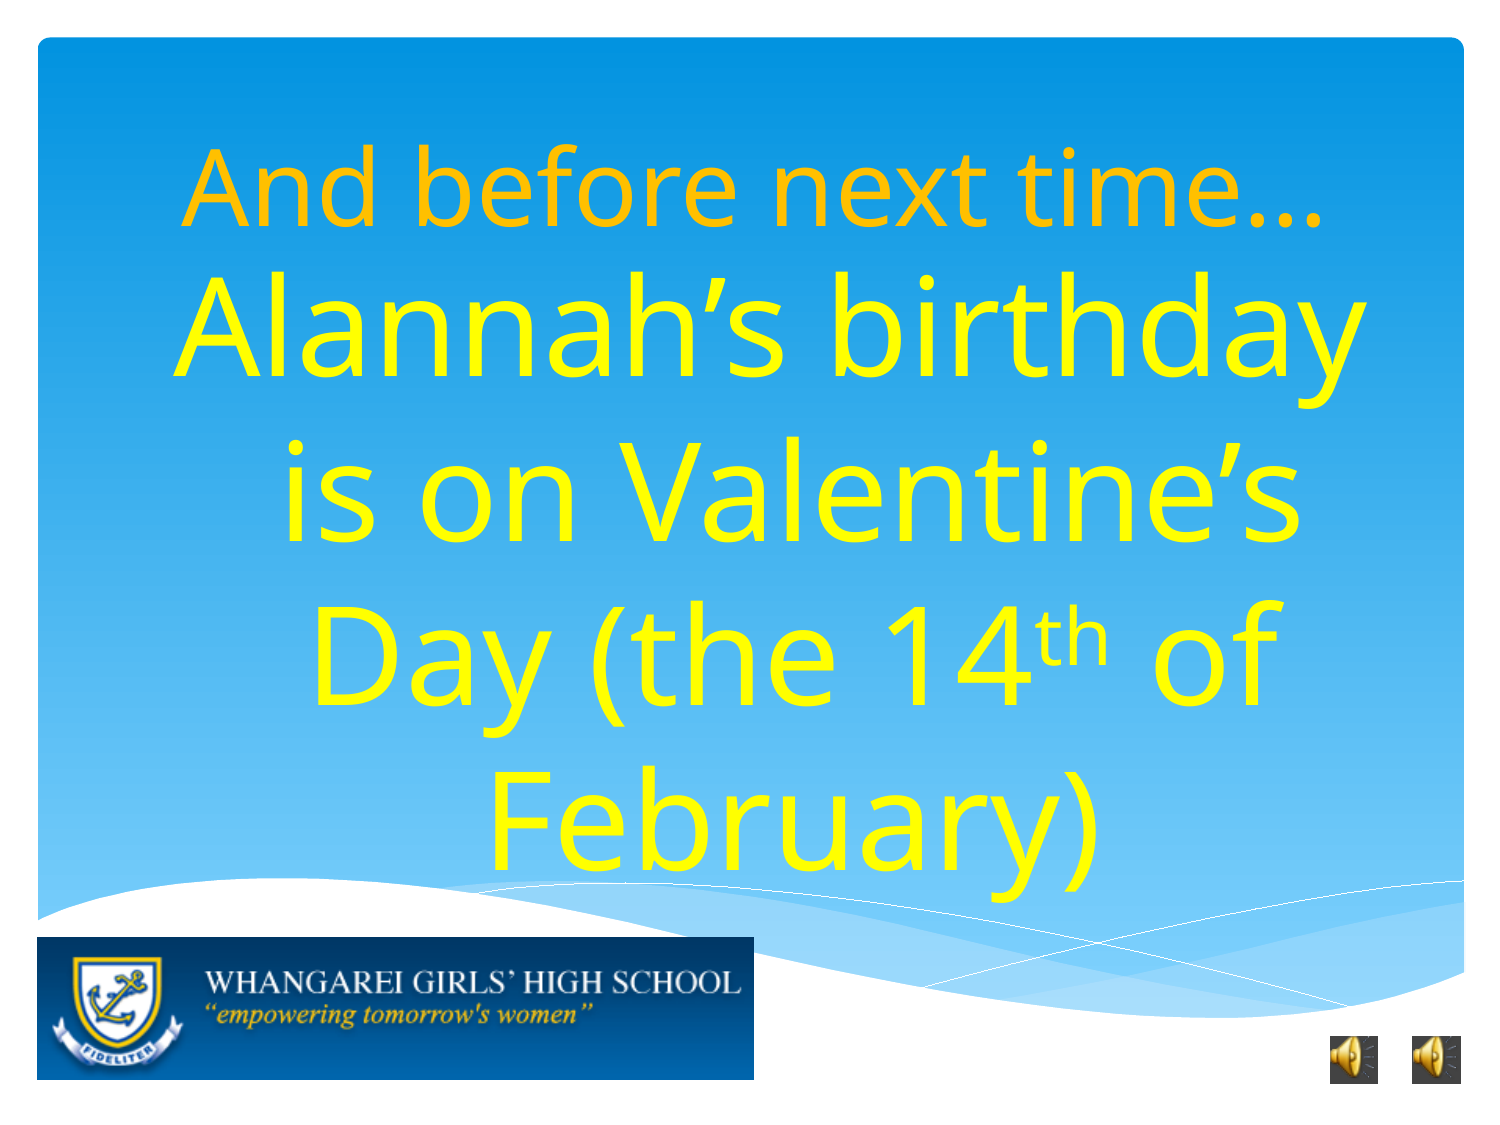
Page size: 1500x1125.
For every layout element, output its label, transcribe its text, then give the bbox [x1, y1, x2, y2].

text_box Alannah’s birthday is on Valentine’s Day (the 14th of February) [149, 255, 1391, 963]
picture [1411, 1034, 1462, 1086]
text_box And before next time… [50, 37, 1462, 255]
picture [1328, 1034, 1380, 1086]
picture [37, 937, 754, 1080]
